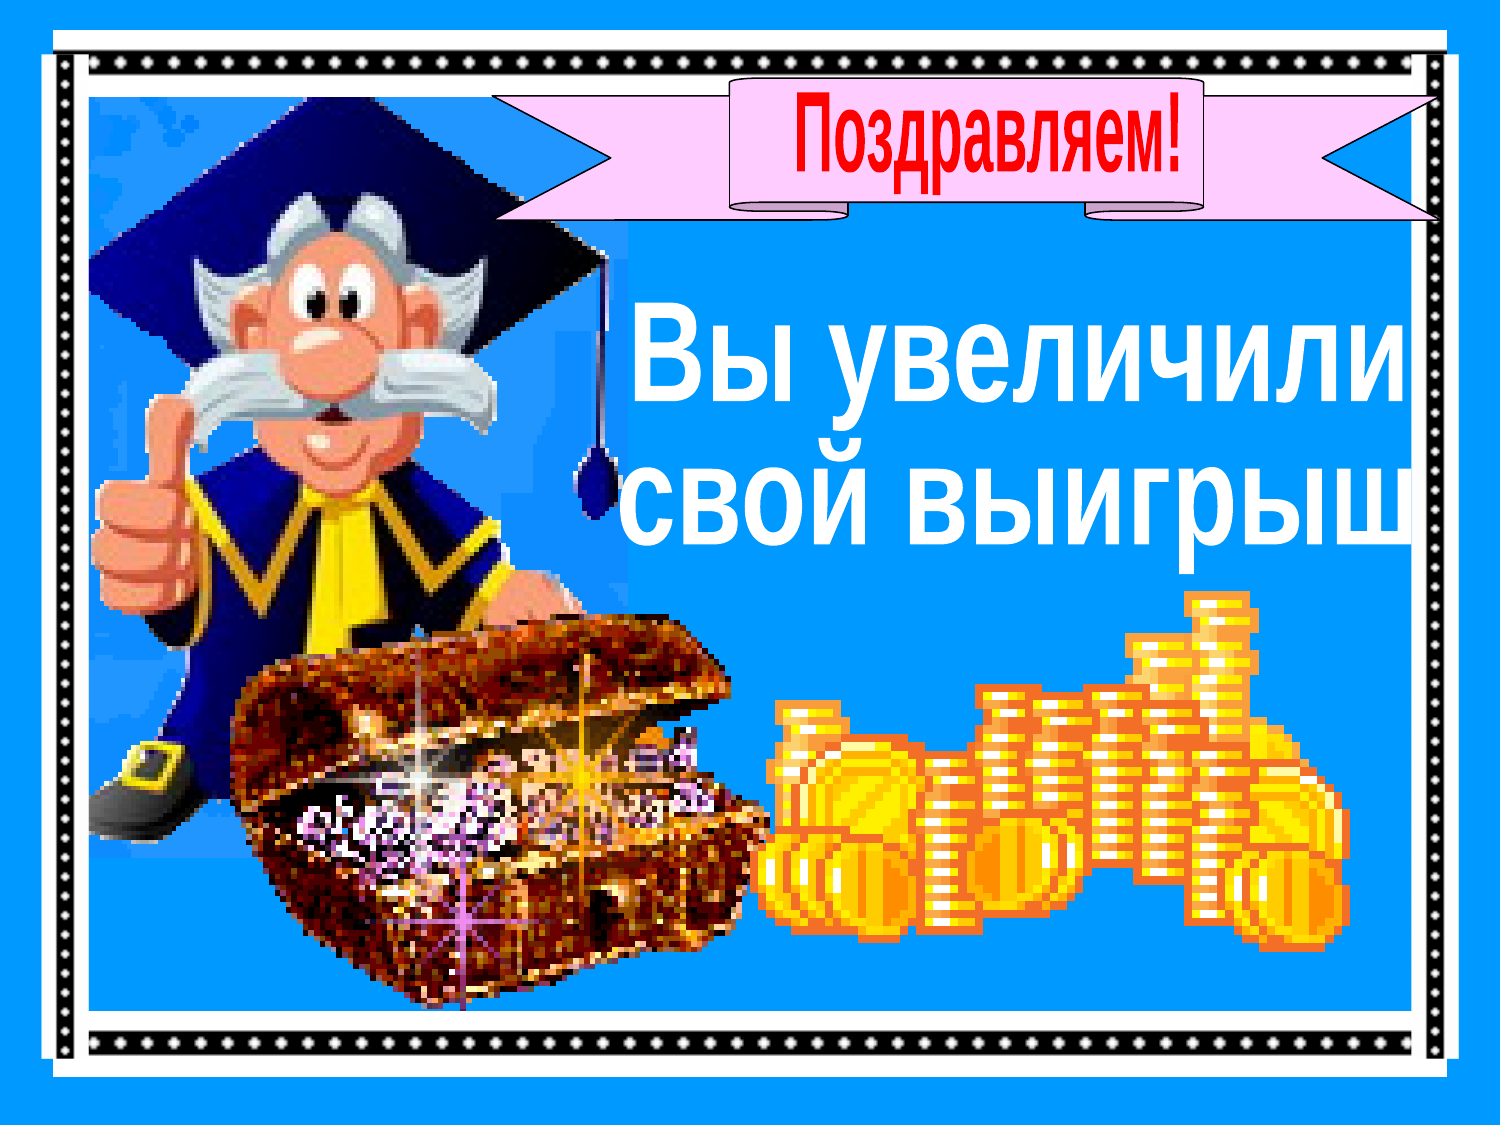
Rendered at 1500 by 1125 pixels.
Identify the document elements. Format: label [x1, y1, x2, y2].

picture [0, 30, 1500, 1078]
text_box [229, 550, 1377, 1009]
text_box [633, 105, 1441, 221]
